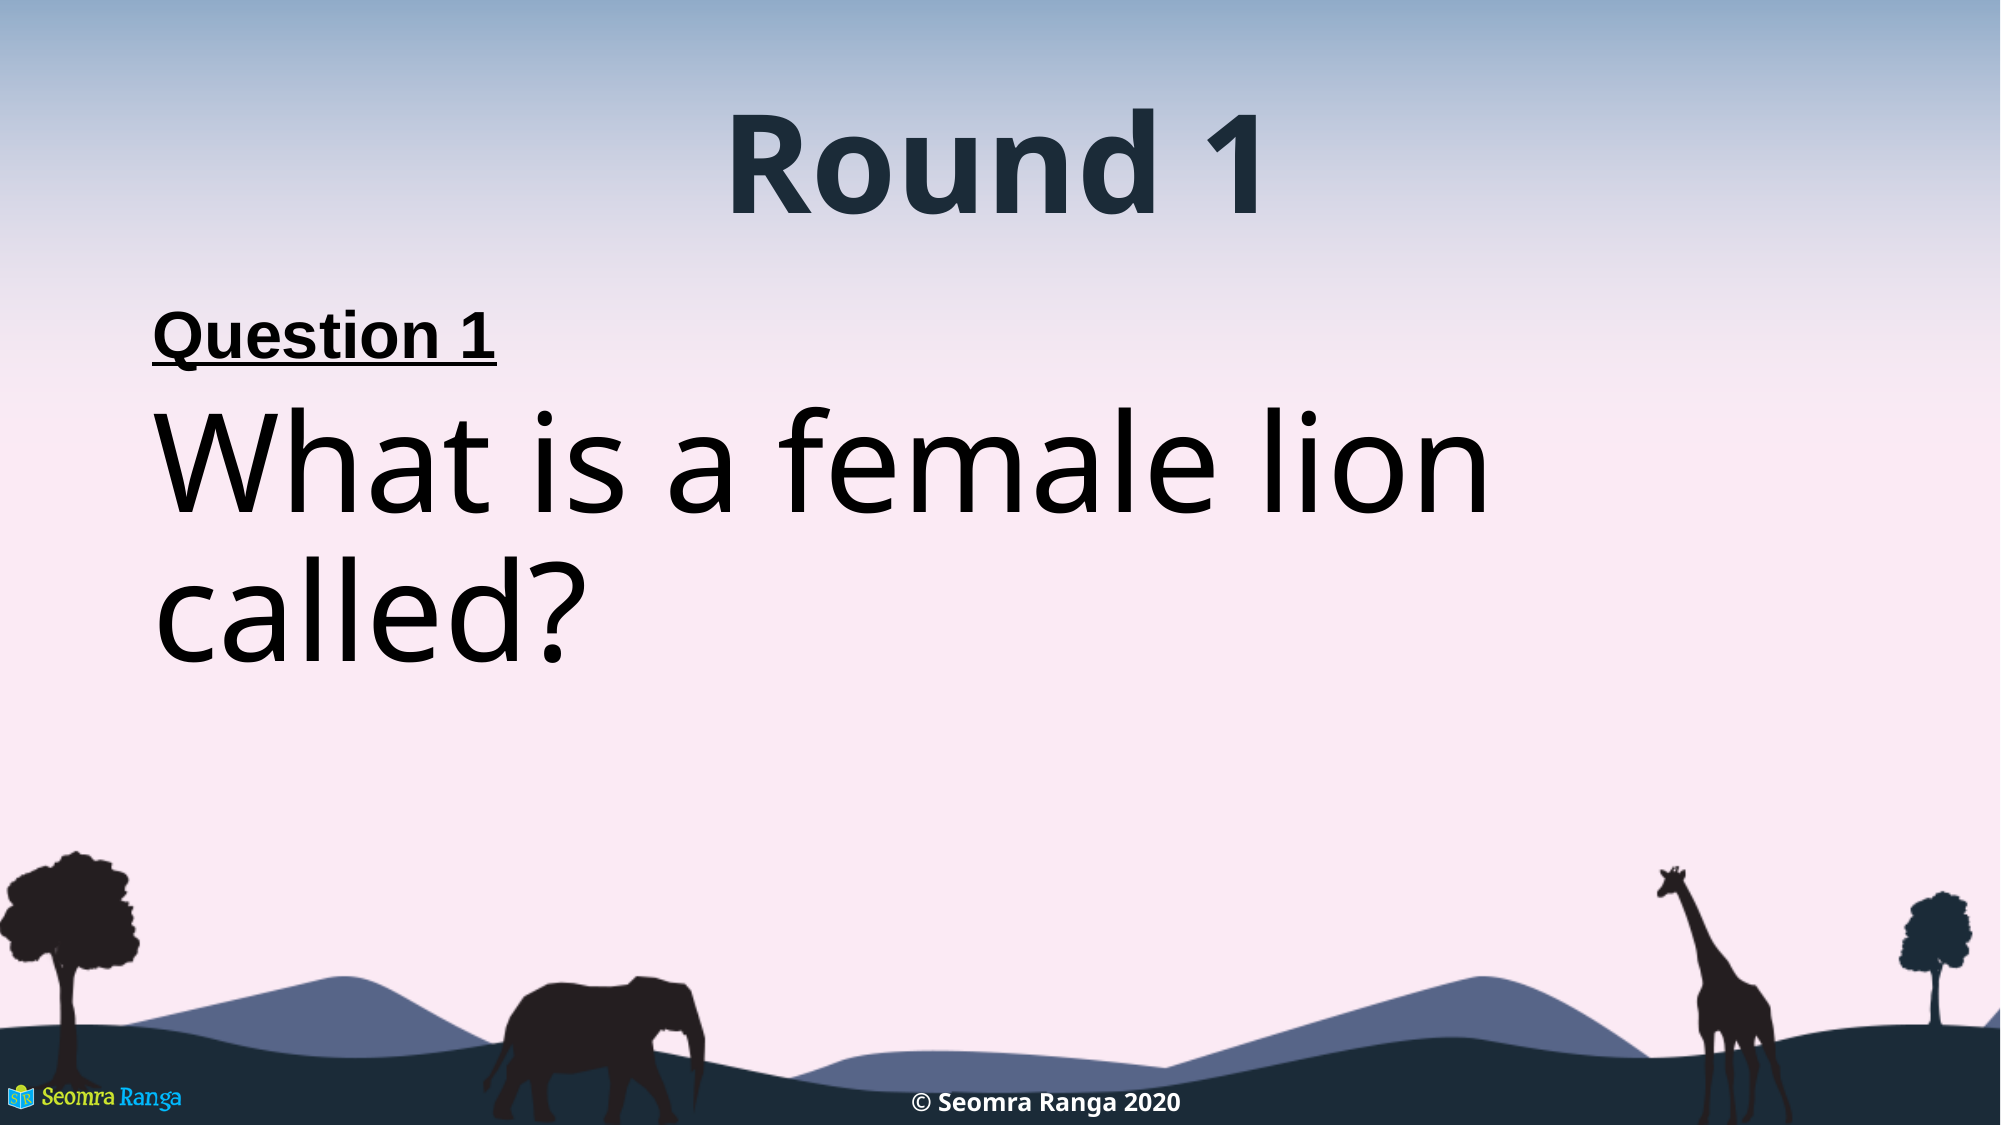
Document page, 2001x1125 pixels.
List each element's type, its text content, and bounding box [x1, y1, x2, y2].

text_box © Seomra Ranga 2020 www.seomraranga.com [762, 1079, 1330, 1125]
list Question 1 What is a female lion called? [137, 293, 1863, 1014]
title Round 1 [137, 59, 1863, 278]
picture [0, 0, 2001, 1125]
